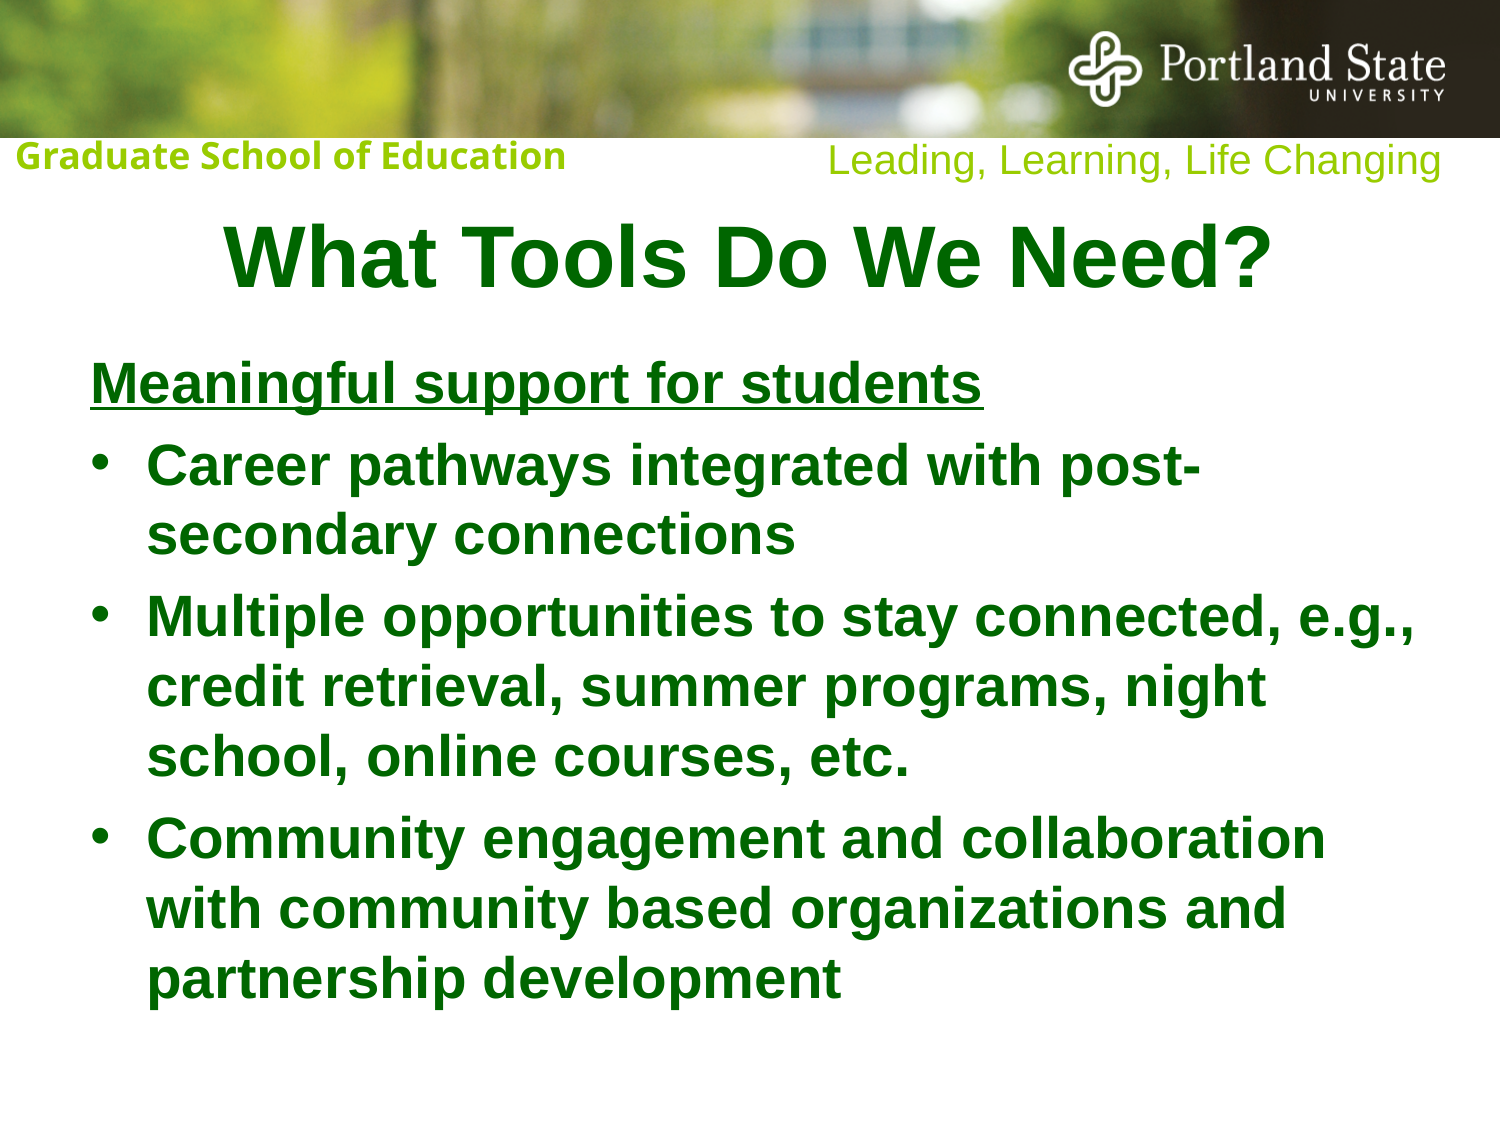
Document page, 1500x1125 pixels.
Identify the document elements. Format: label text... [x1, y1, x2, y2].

title What Tools Do We Need? [0, 203, 1500, 314]
list Meaningful support for students Career pathways integrated with post-secondary connections Multiple opportunities to stay connected, e.g., credit retrieval, summer programs, night school, online courses, etc. Community engagement and collaboration with community based organizations and partnership development [74, 337, 1476, 1032]
